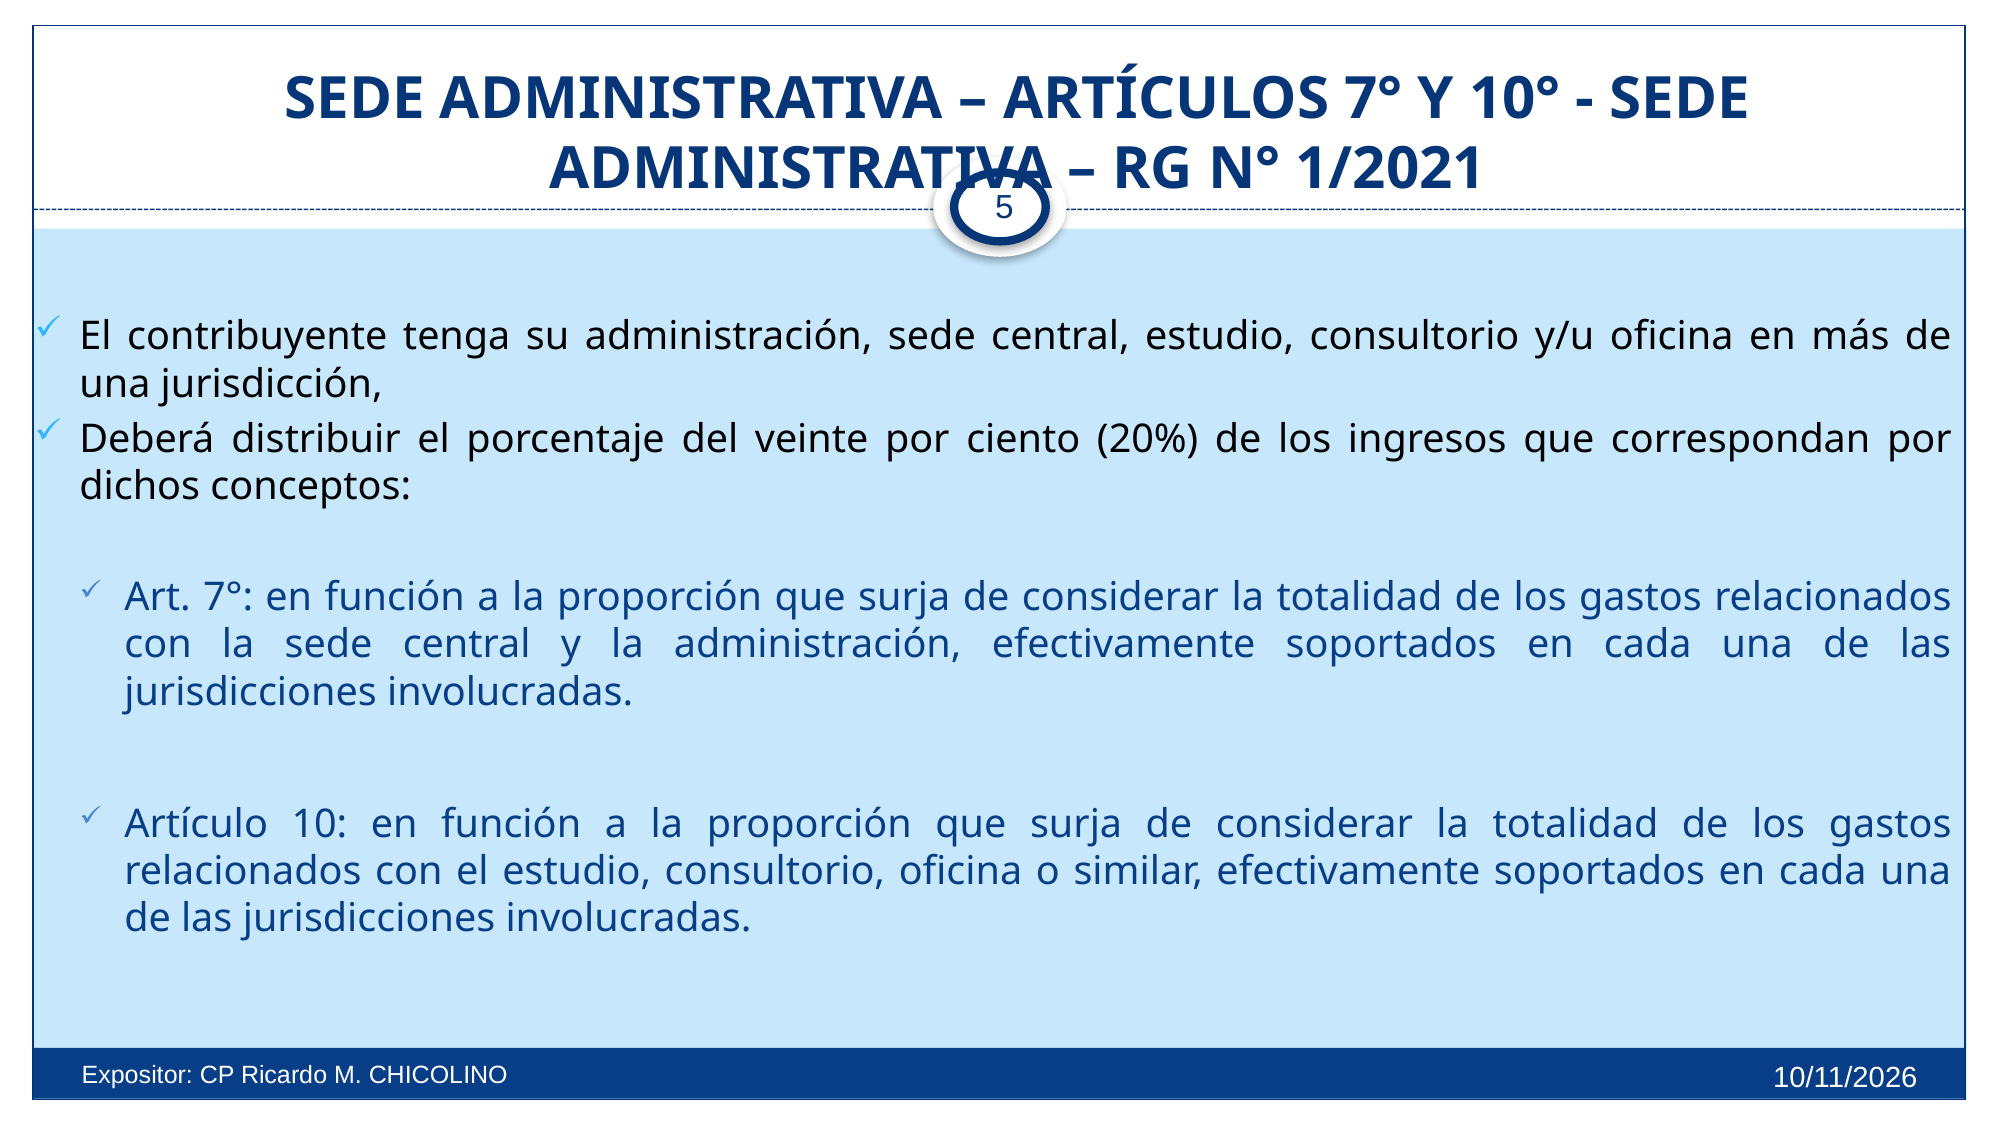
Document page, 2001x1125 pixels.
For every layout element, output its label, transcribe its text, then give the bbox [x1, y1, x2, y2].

slide_number 5 [954, 168, 1055, 241]
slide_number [1266, 1050, 1933, 1111]
title SEDE ADMINISTRATIVA – ARTÍCULOS 7° Y 10° - SEDE ADMINISTRATIVA – RG N° 1/2021 [55, 30, 1981, 209]
list El contribuyente tenga su administración, sede central, estudio, consultorio y/u oficina en más de una jurisdicción, Deberá distribuir el porcentaje del veinte por ciento (20%) de los ingresos que correspondan por dichos conceptos: Art. 7°: en función a la proporción que surja de considerar la totalidad de los gastos relacionados con la sede central y la administración, efectivamente soportados en cada una de las jurisdicciones involucradas. Artículo 10: en función a la proporción que surja de considerar la totalidad de los gastos relacionados con el estudio, consultorio, oficina o similar, efectivamente soportados en cada una de las jurisdicciones involucradas. [19, 302, 1969, 1005]
footer Expositor: CP Ricardo M. CHICOLINO [66, 1051, 850, 1112]
